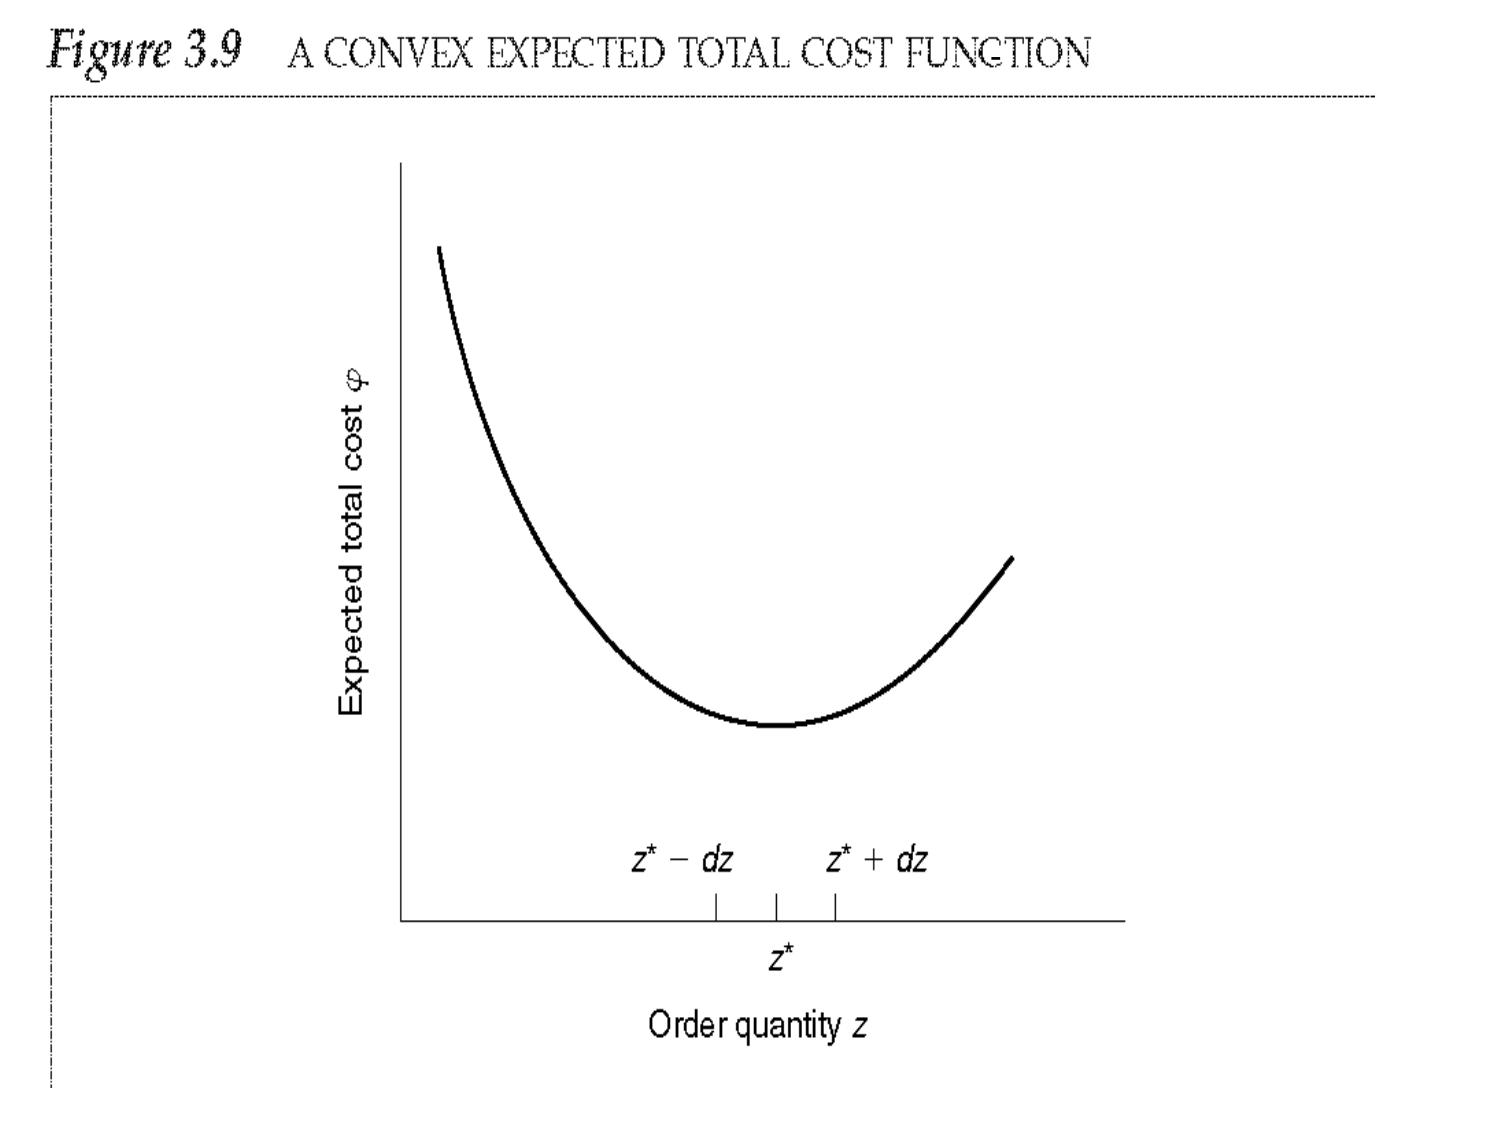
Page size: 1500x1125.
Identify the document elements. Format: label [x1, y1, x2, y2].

picture [37, 0, 1376, 1088]
